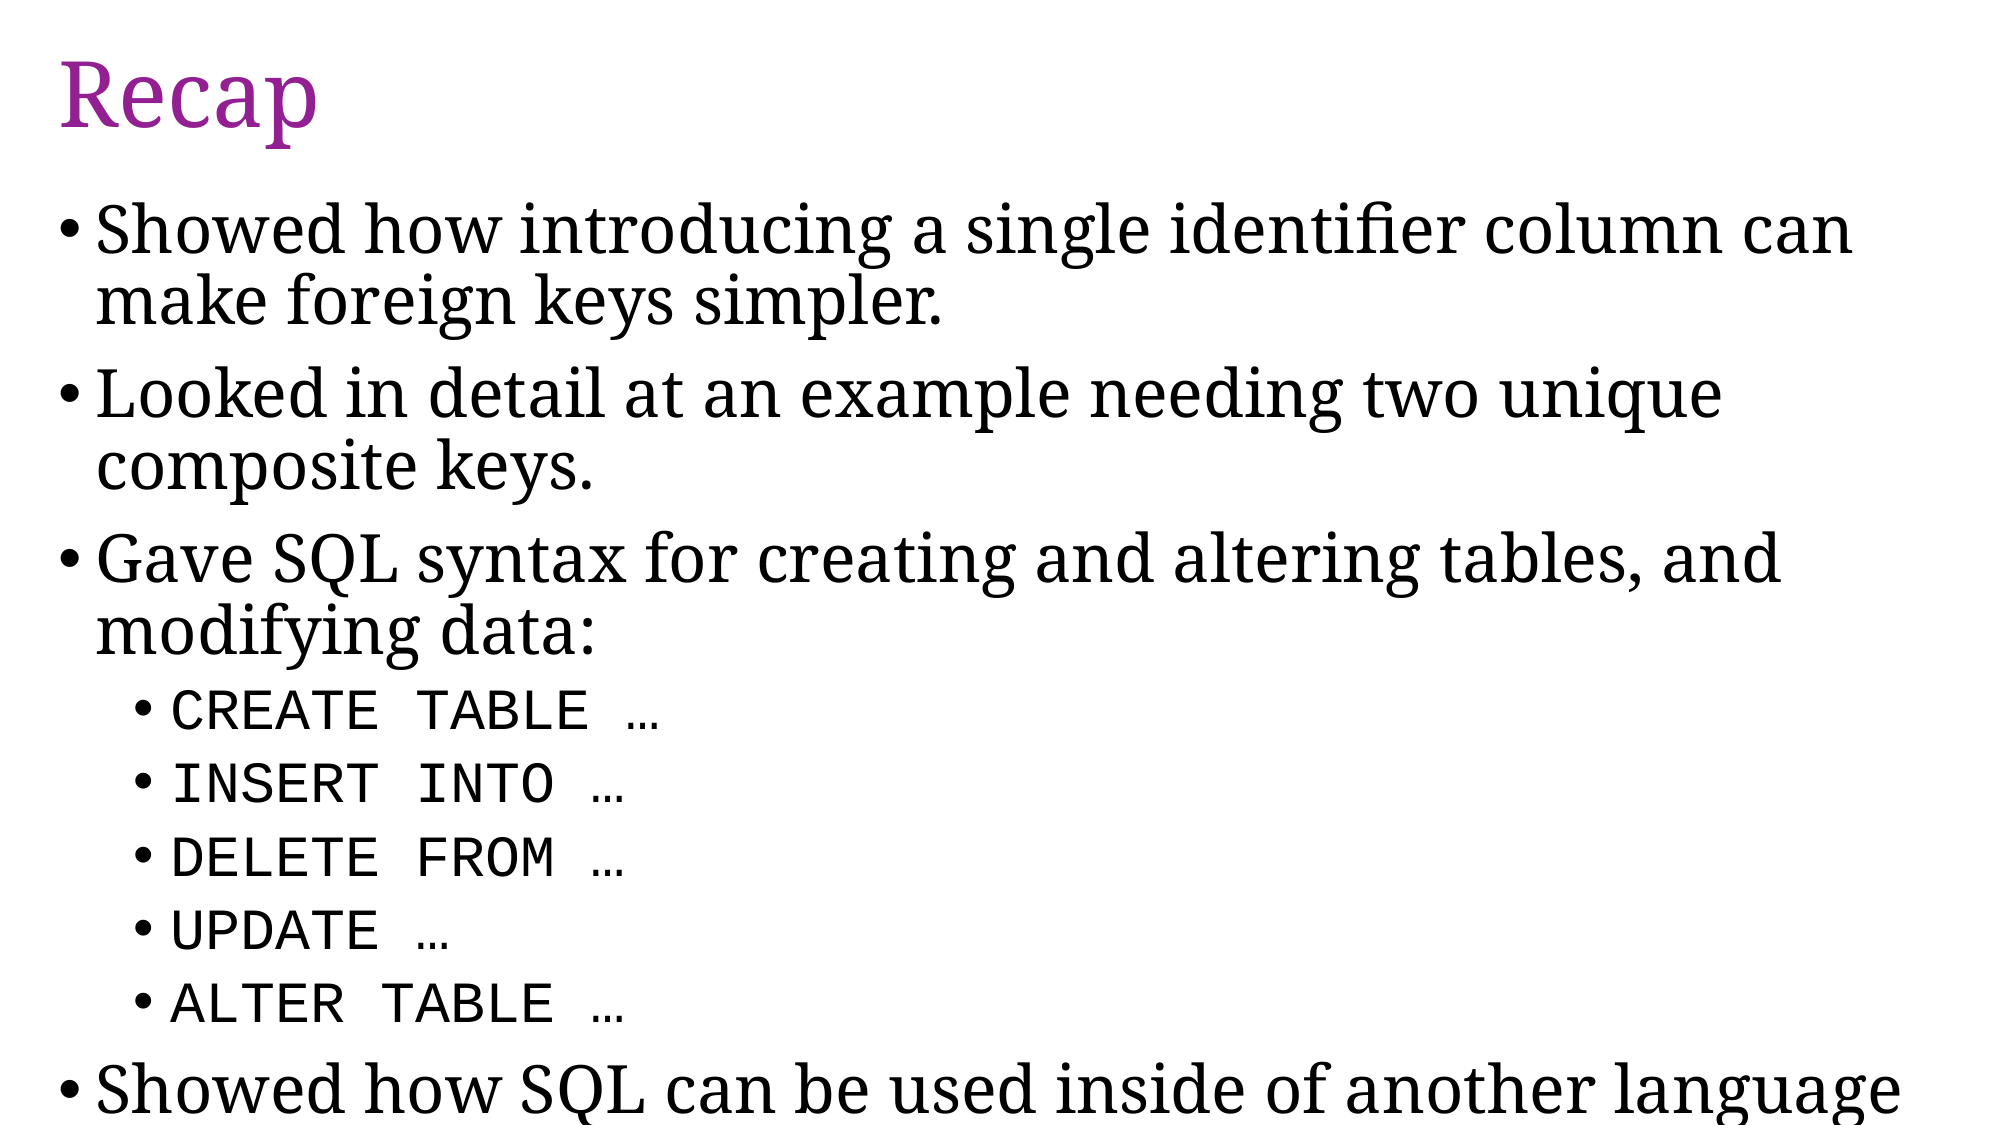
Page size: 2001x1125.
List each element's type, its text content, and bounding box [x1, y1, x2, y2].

title Recap [43, 25, 1953, 171]
list Showed how introducing a single identifier column can make foreign keys simpler. Looked in detail at an example needing two unique composite keys. Gave SQL syntax for creating and altering tables, and modifying data: CREATE TABLE … INSERT INTO … DELETE FROM … UPDATE … ALTER TABLE … Showed how SQL can be used inside of another language (like Python) to build a database programmatically. [43, 188, 1953, 1106]
